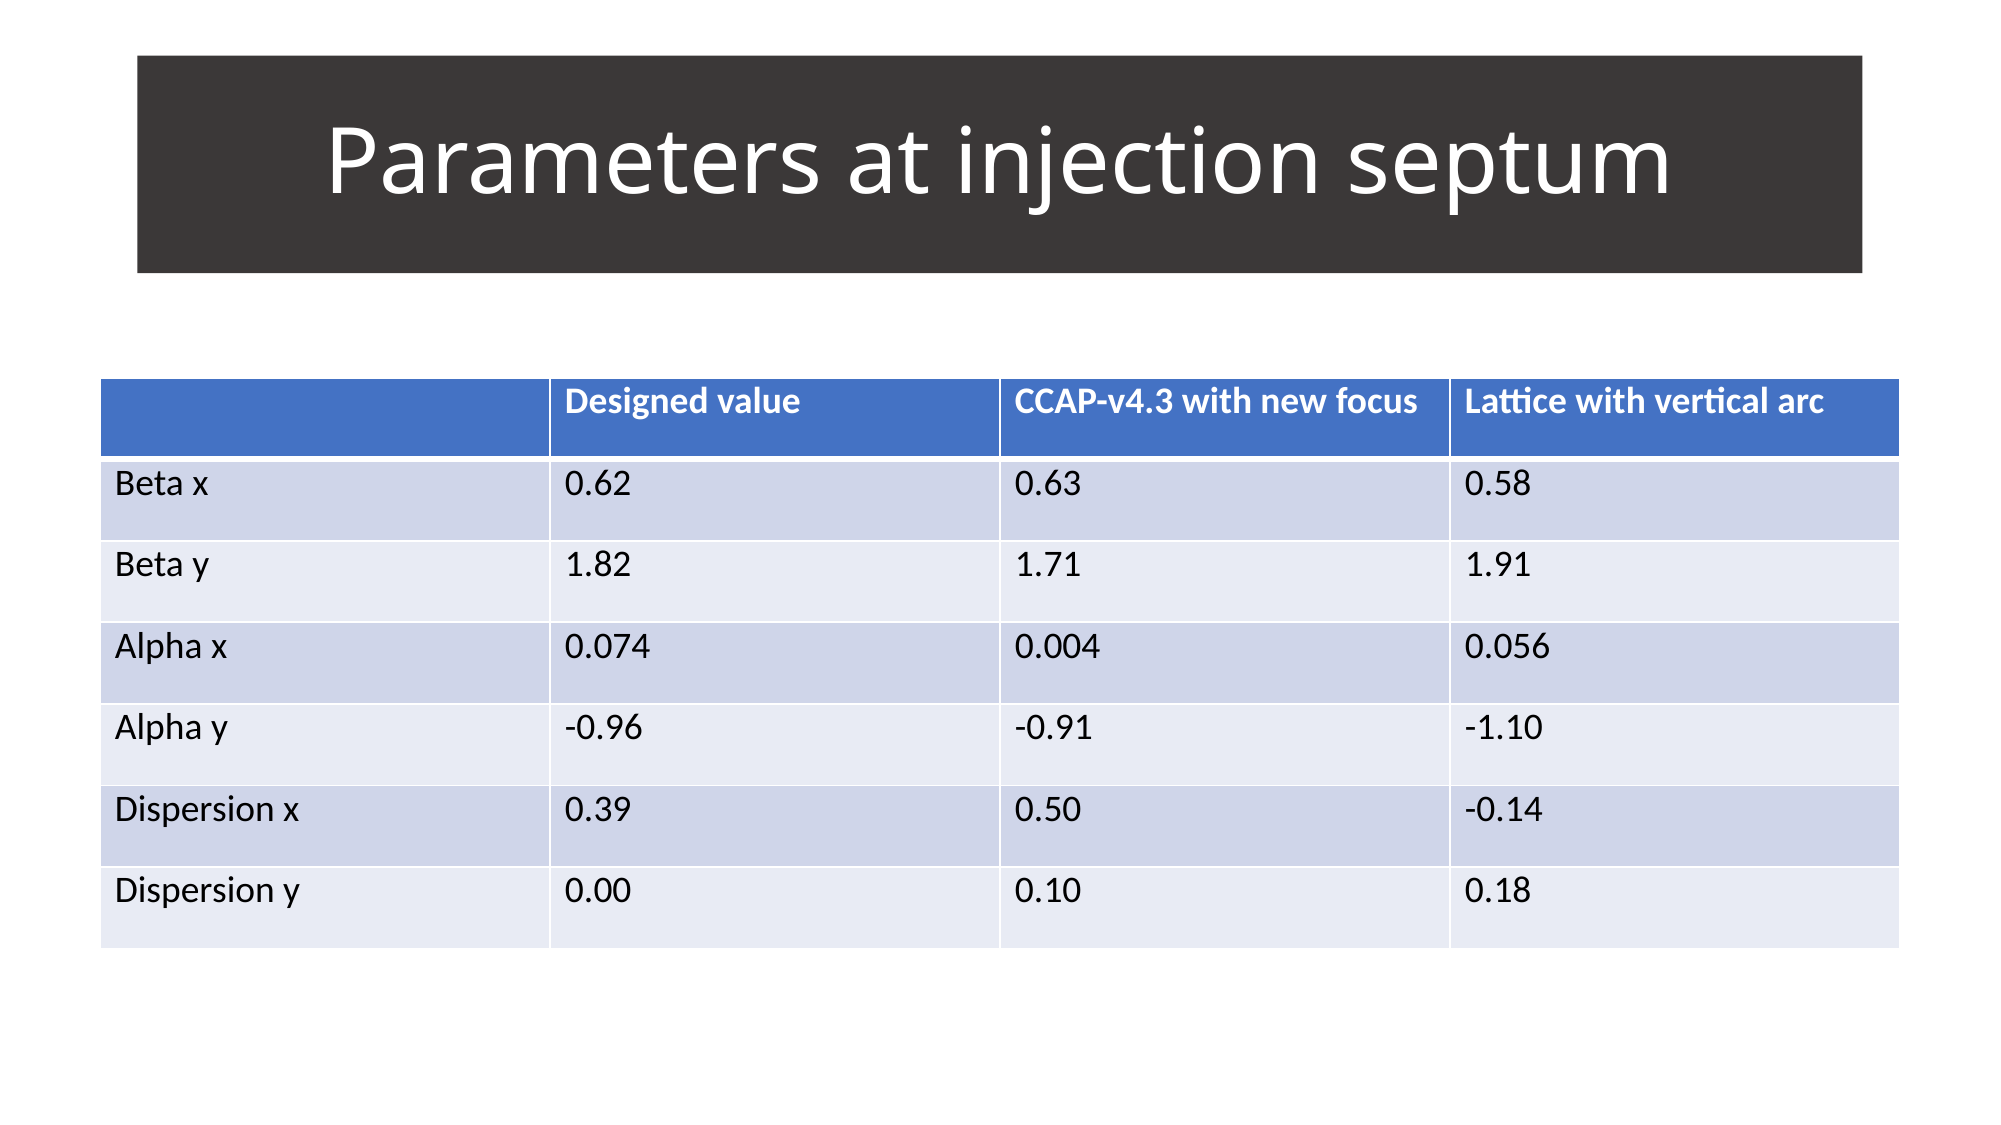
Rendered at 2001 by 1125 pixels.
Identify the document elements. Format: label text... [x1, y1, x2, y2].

table_cell Alpha y [101, 705, 549, 785]
table_header Lattice with vertical arc [1451, 379, 1899, 456]
table_cell 0.004 [1001, 623, 1449, 703]
table_cell 0.50 [1001, 786, 1449, 866]
table_cell 0.056 [1451, 623, 1899, 703]
table_cell 1.71 [1001, 542, 1449, 621]
table_header [101, 379, 549, 456]
table_cell 0.39 [551, 786, 999, 866]
title Parameters at injection septum [137, 55, 1863, 274]
table_cell 0.62 [551, 462, 999, 540]
table_cell Beta x [101, 462, 549, 540]
table_cell 0.58 [1451, 462, 1899, 540]
table_cell 0.18 [1451, 868, 1899, 948]
table_header Designed value [551, 379, 999, 456]
table_cell 0.63 [1001, 462, 1449, 540]
table_cell Dispersion y [101, 868, 549, 948]
table_cell 1.82 [551, 542, 999, 621]
table_cell -0.14 [1451, 786, 1899, 866]
table_cell Beta y [101, 542, 549, 621]
table_cell -0.96 [551, 705, 999, 785]
table_header CCAP-v4.3 with new focus [1001, 379, 1449, 456]
table_cell -0.91 [1001, 705, 1449, 785]
table_cell Dispersion x [101, 786, 549, 866]
table_cell -1.10 [1451, 705, 1899, 785]
table_cell 1.91 [1451, 542, 1899, 621]
table_cell 0.00 [551, 868, 999, 948]
table_cell Alpha x [101, 623, 549, 703]
table_cell 0.10 [1001, 868, 1449, 948]
table_cell 0.074 [551, 623, 999, 703]
